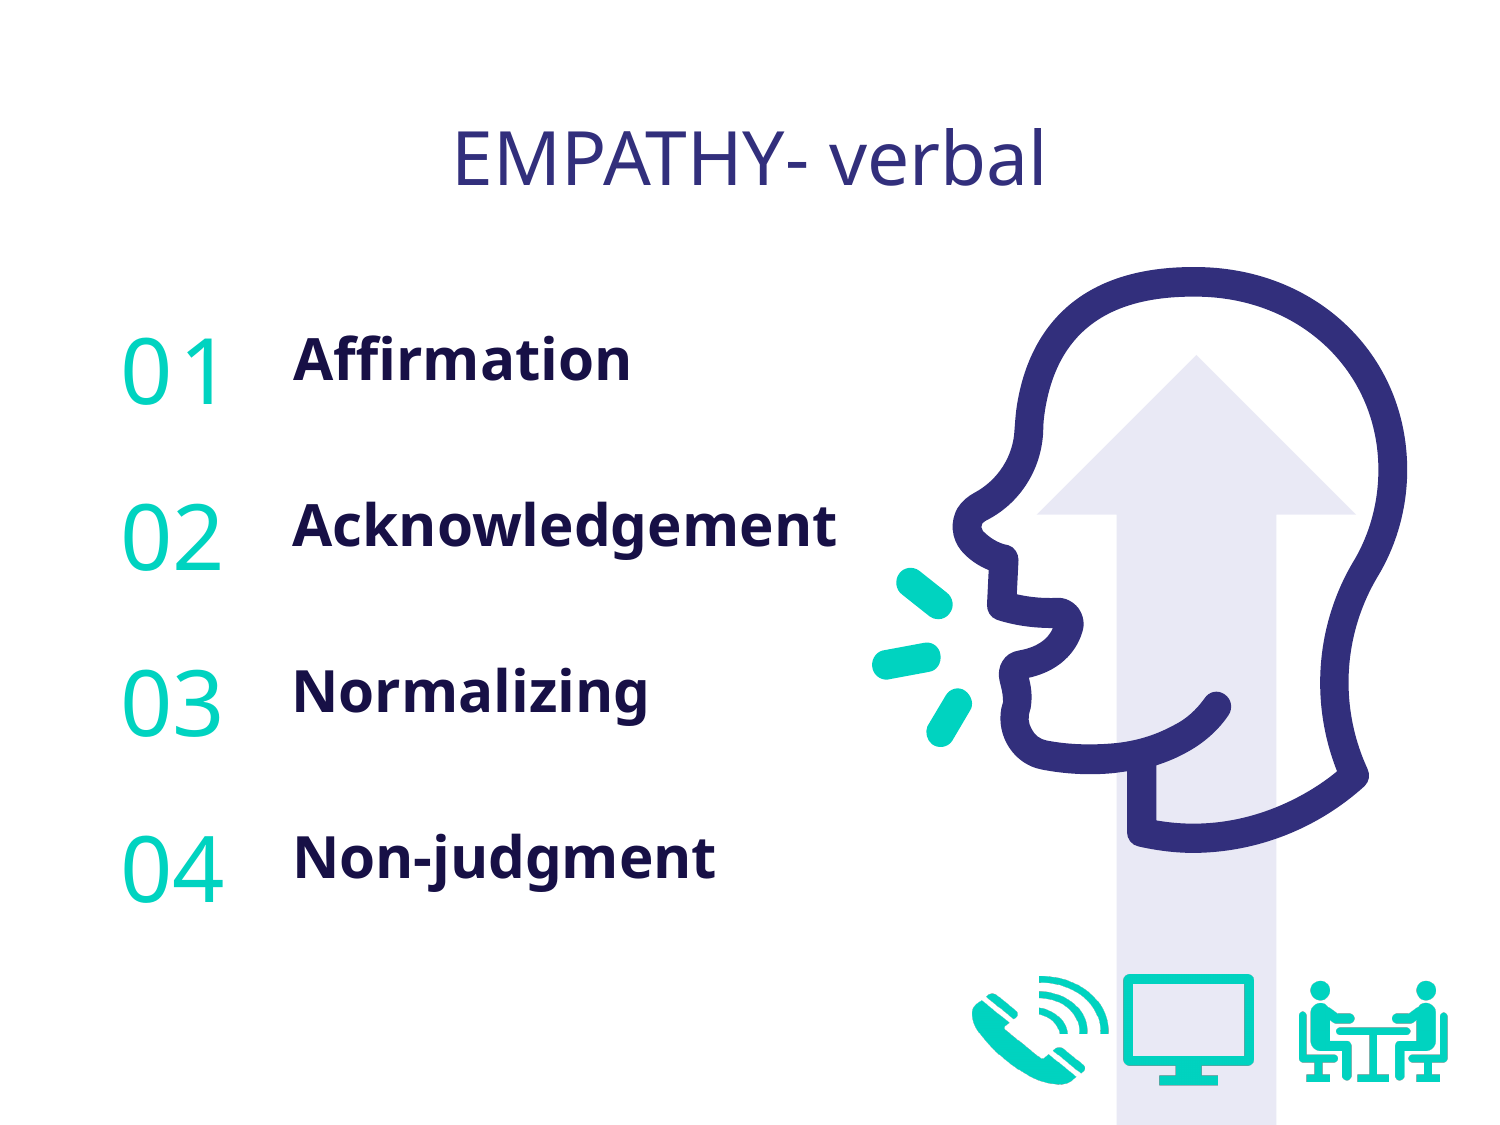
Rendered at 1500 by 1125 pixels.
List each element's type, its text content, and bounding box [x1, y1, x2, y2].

text_box Non-judgment [277, 812, 733, 898]
picture [940, 951, 1267, 1110]
text_box 03 [105, 637, 272, 763]
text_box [873, 267, 1408, 853]
text_box EMPATHY- verbal [261, 103, 1239, 220]
text_box Normalizing [276, 646, 666, 732]
text_box 02 [105, 471, 272, 597]
text_box [1115, 853, 1278, 1125]
text_box Acknowledgement [277, 480, 853, 566]
text_box 04 [105, 803, 272, 929]
text_box Affirmation [278, 314, 648, 400]
picture [1279, 937, 1467, 1125]
text_box 01 [105, 305, 272, 430]
